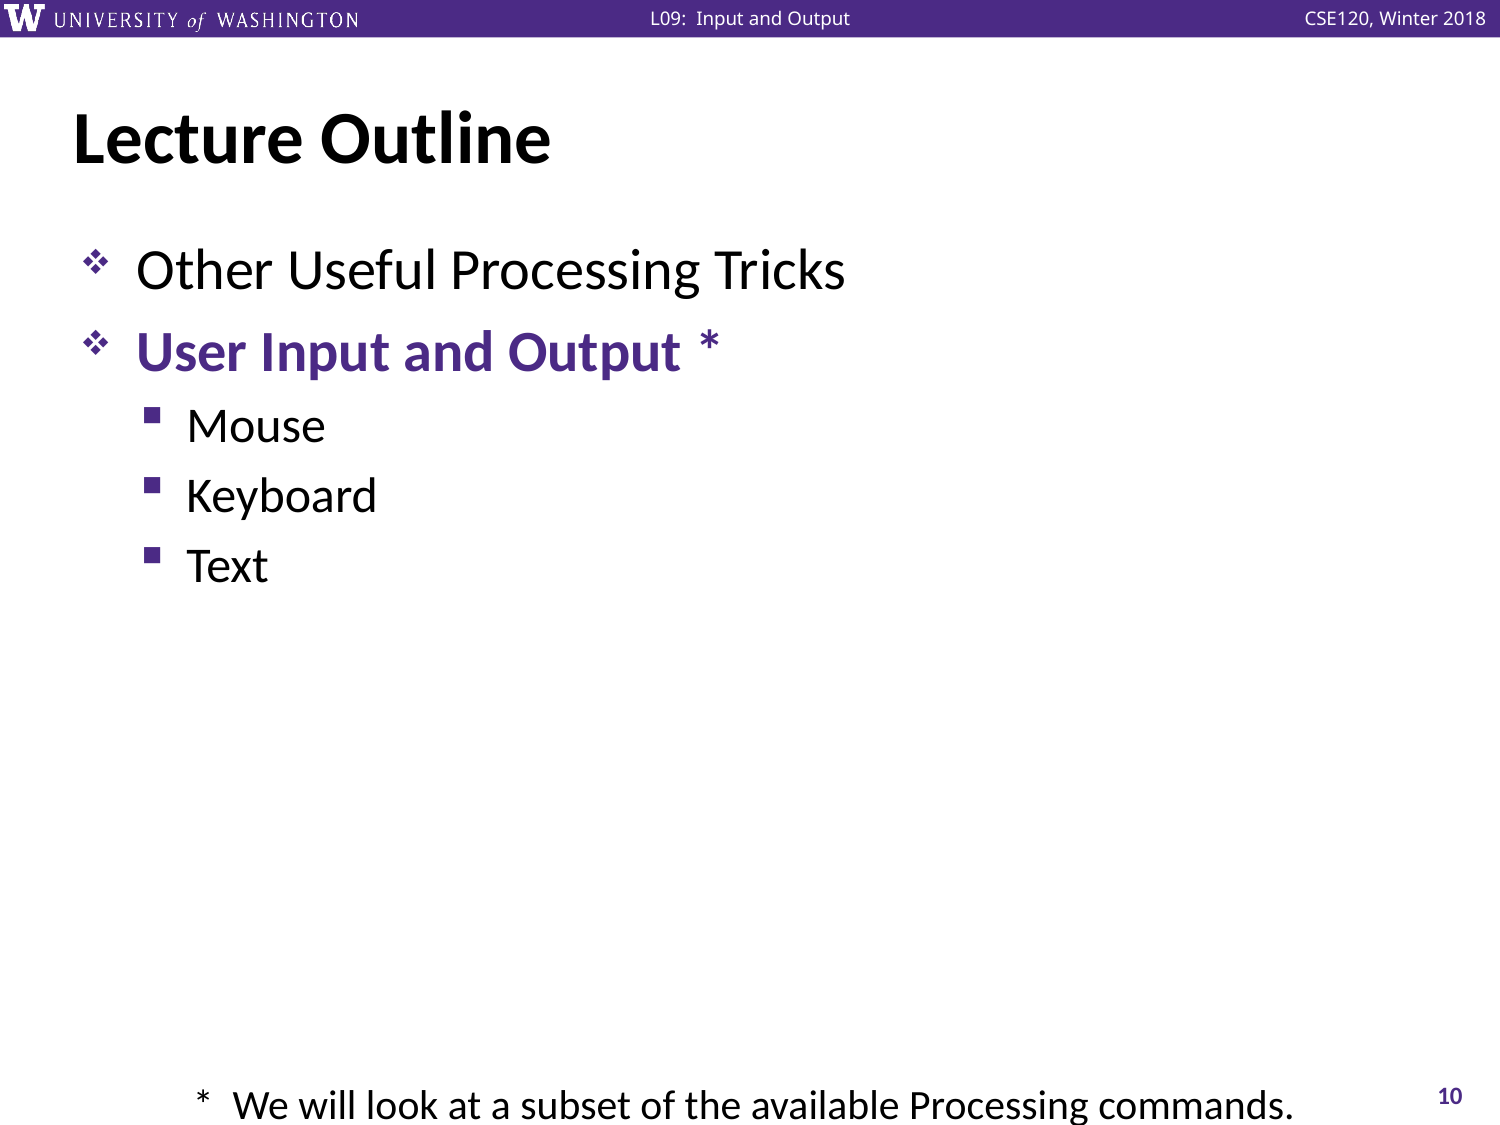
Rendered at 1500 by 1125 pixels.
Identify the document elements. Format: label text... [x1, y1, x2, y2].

title Lecture Outline [58, 71, 1438, 197]
picture [4, 4, 358, 32]
list Other Useful Processing Tricks User Input and Output * Mouse Keyboard Text * We will look at a subset of the available Processing commands. For a full list, see the Processing Reference. [64, 223, 1438, 1040]
slide_number 10 [1400, 1065, 1500, 1125]
